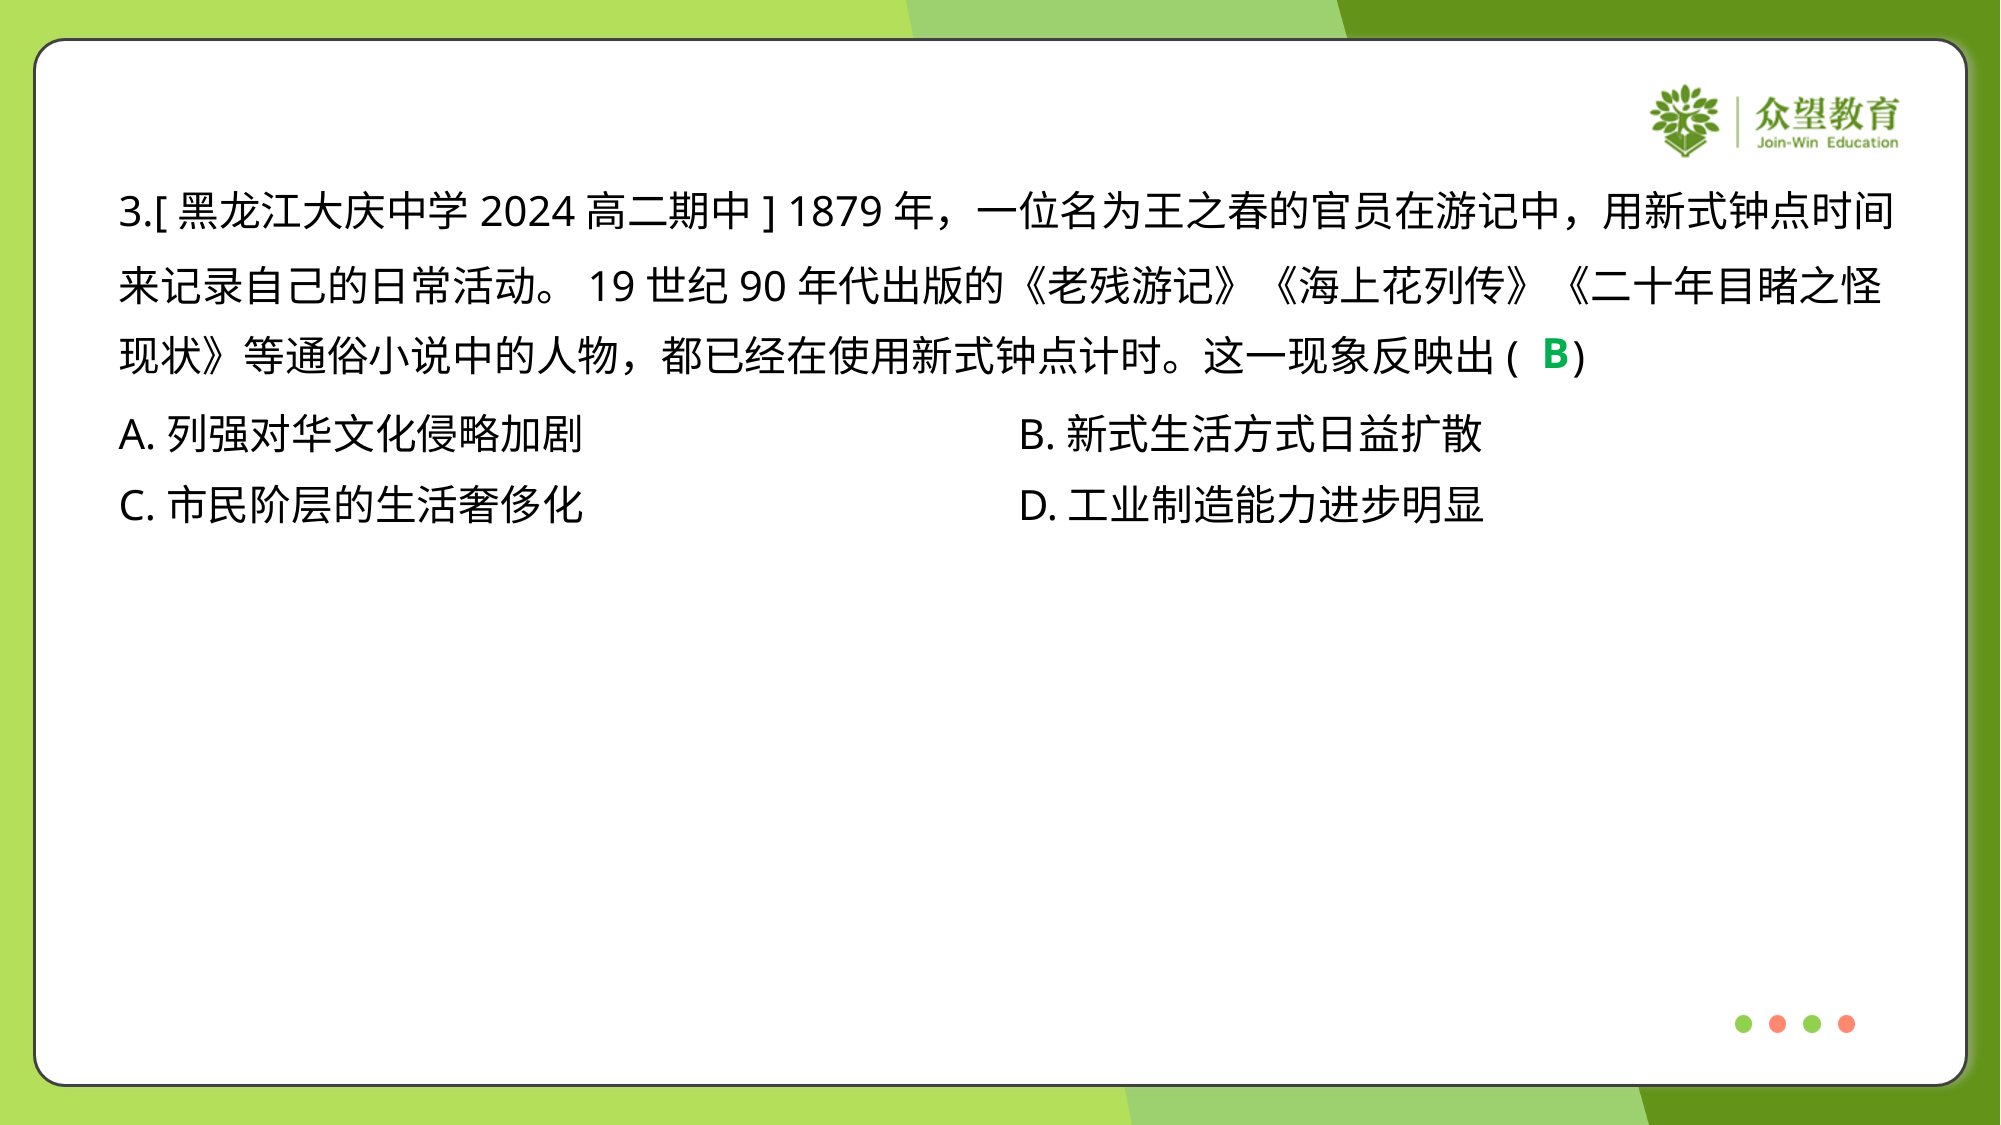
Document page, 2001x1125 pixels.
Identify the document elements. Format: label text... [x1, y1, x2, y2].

text_box 3.[黑龙江大庆中学2024高二期中] 1879年，一位名为王之春的官员在游记中，用新式钟点时间 来记录自己的日常活动。19世纪90年代出版的《老残游记》《海上花列传》《二十年目睹之怪 现状》等通俗小说中的人物，都已经在使用新式钟点计时。这一现象反映出( ) [118, 159, 1883, 373]
picture [0, 0, 2000, 1125]
text_box A.列强对华文化侵略加剧 B.新式生活方式日益扩散 C.市民阶层的生活奢侈化 D.工业制造能力进步明显 [118, 382, 1883, 522]
text_box B [1526, 306, 1585, 371]
